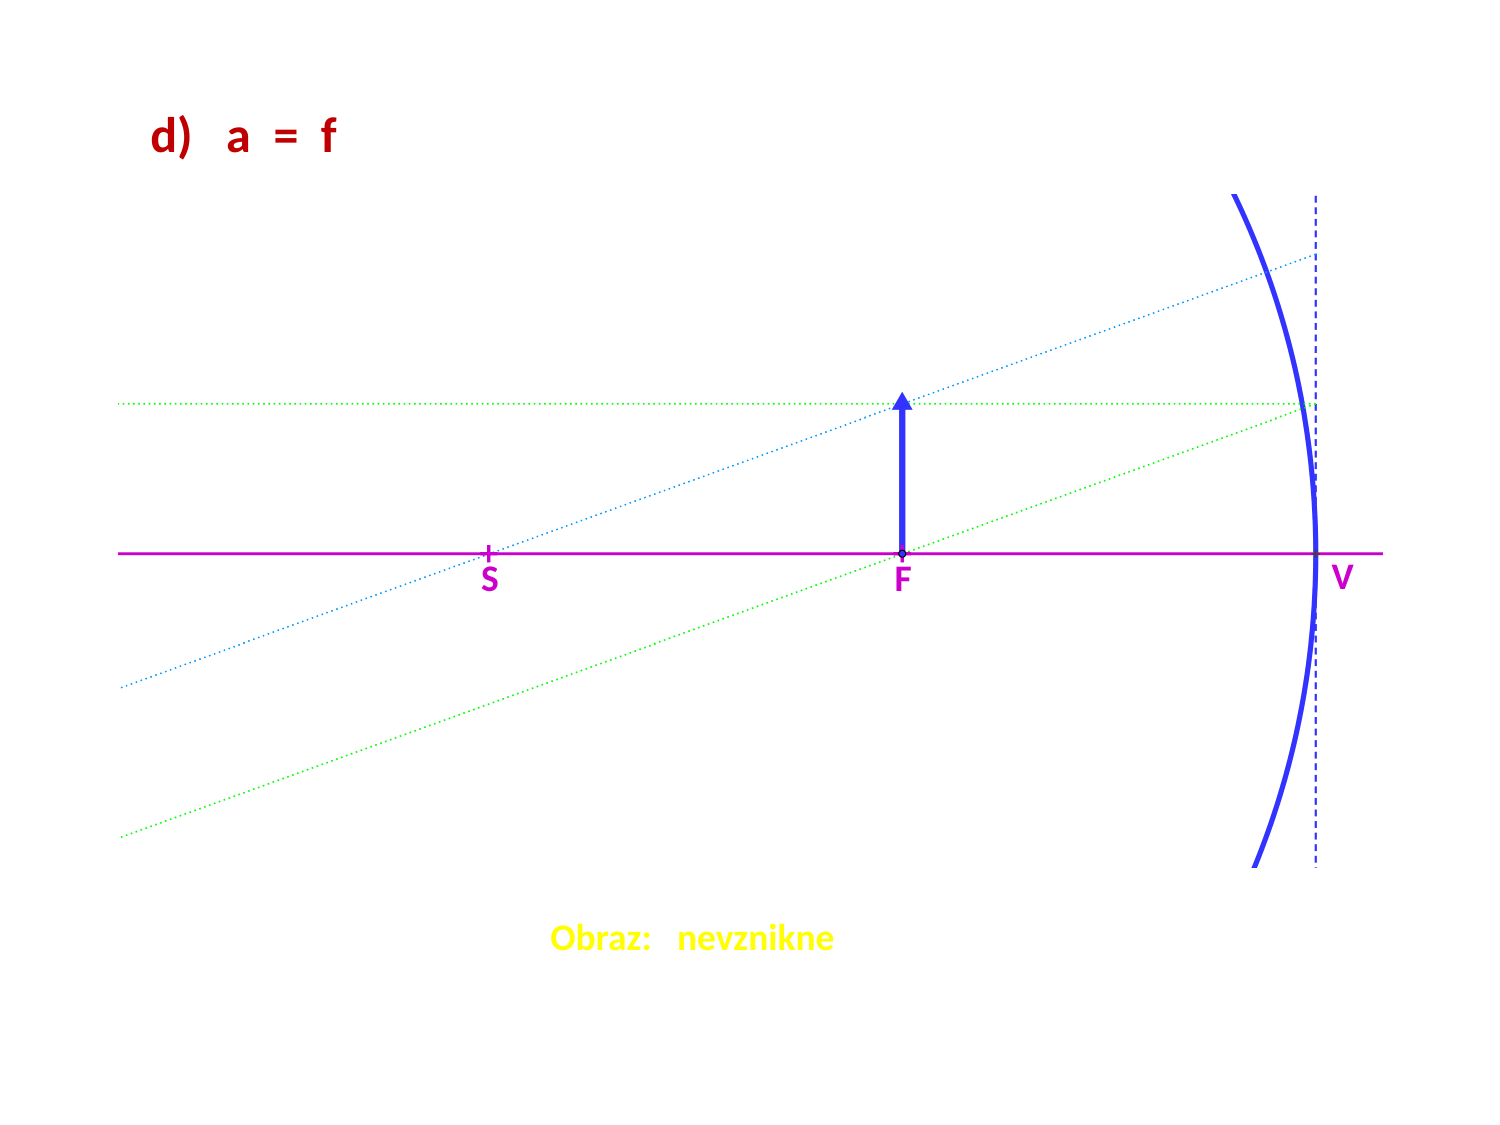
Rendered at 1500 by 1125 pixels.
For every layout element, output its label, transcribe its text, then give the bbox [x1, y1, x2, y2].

picture [117, 194, 1383, 868]
text_box Obraz: nevznikne [535, 905, 999, 965]
text_box d) a = f [135, 95, 396, 170]
